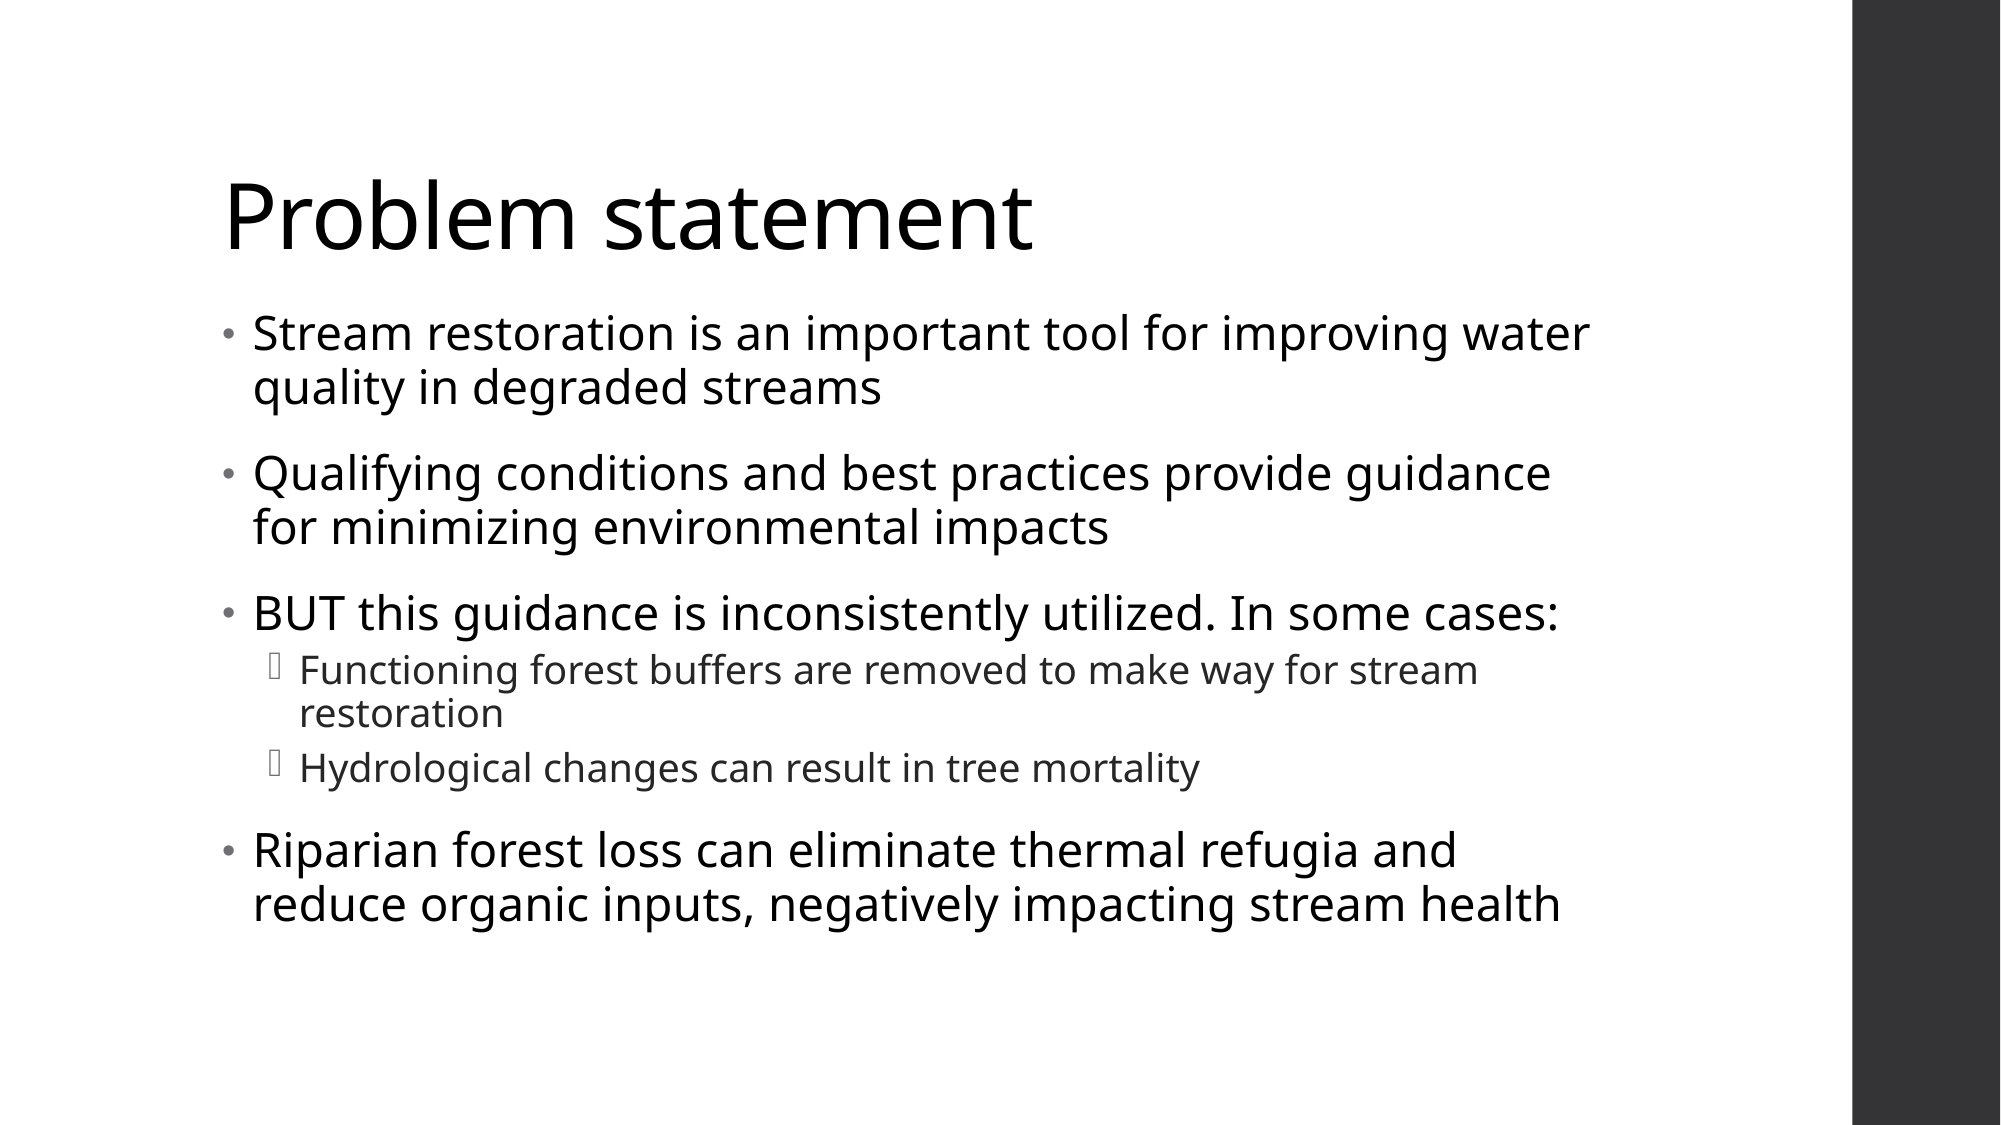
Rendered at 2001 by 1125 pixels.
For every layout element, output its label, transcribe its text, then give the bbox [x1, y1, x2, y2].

title Problem statement [206, 60, 1797, 278]
list Stream restoration is an important tool for improving water quality in degraded streams Qualifying conditions and best practices provide guidance for minimizing environmental impacts BUT this guidance is inconsistently utilized. In some cases: Functioning forest buffers are removed to make way for stream restoration Hydrological changes can result in tree mortality Riparian forest loss can eliminate thermal refugia and reduce organic inputs, negatively impacting stream health [206, 299, 1617, 1014]
